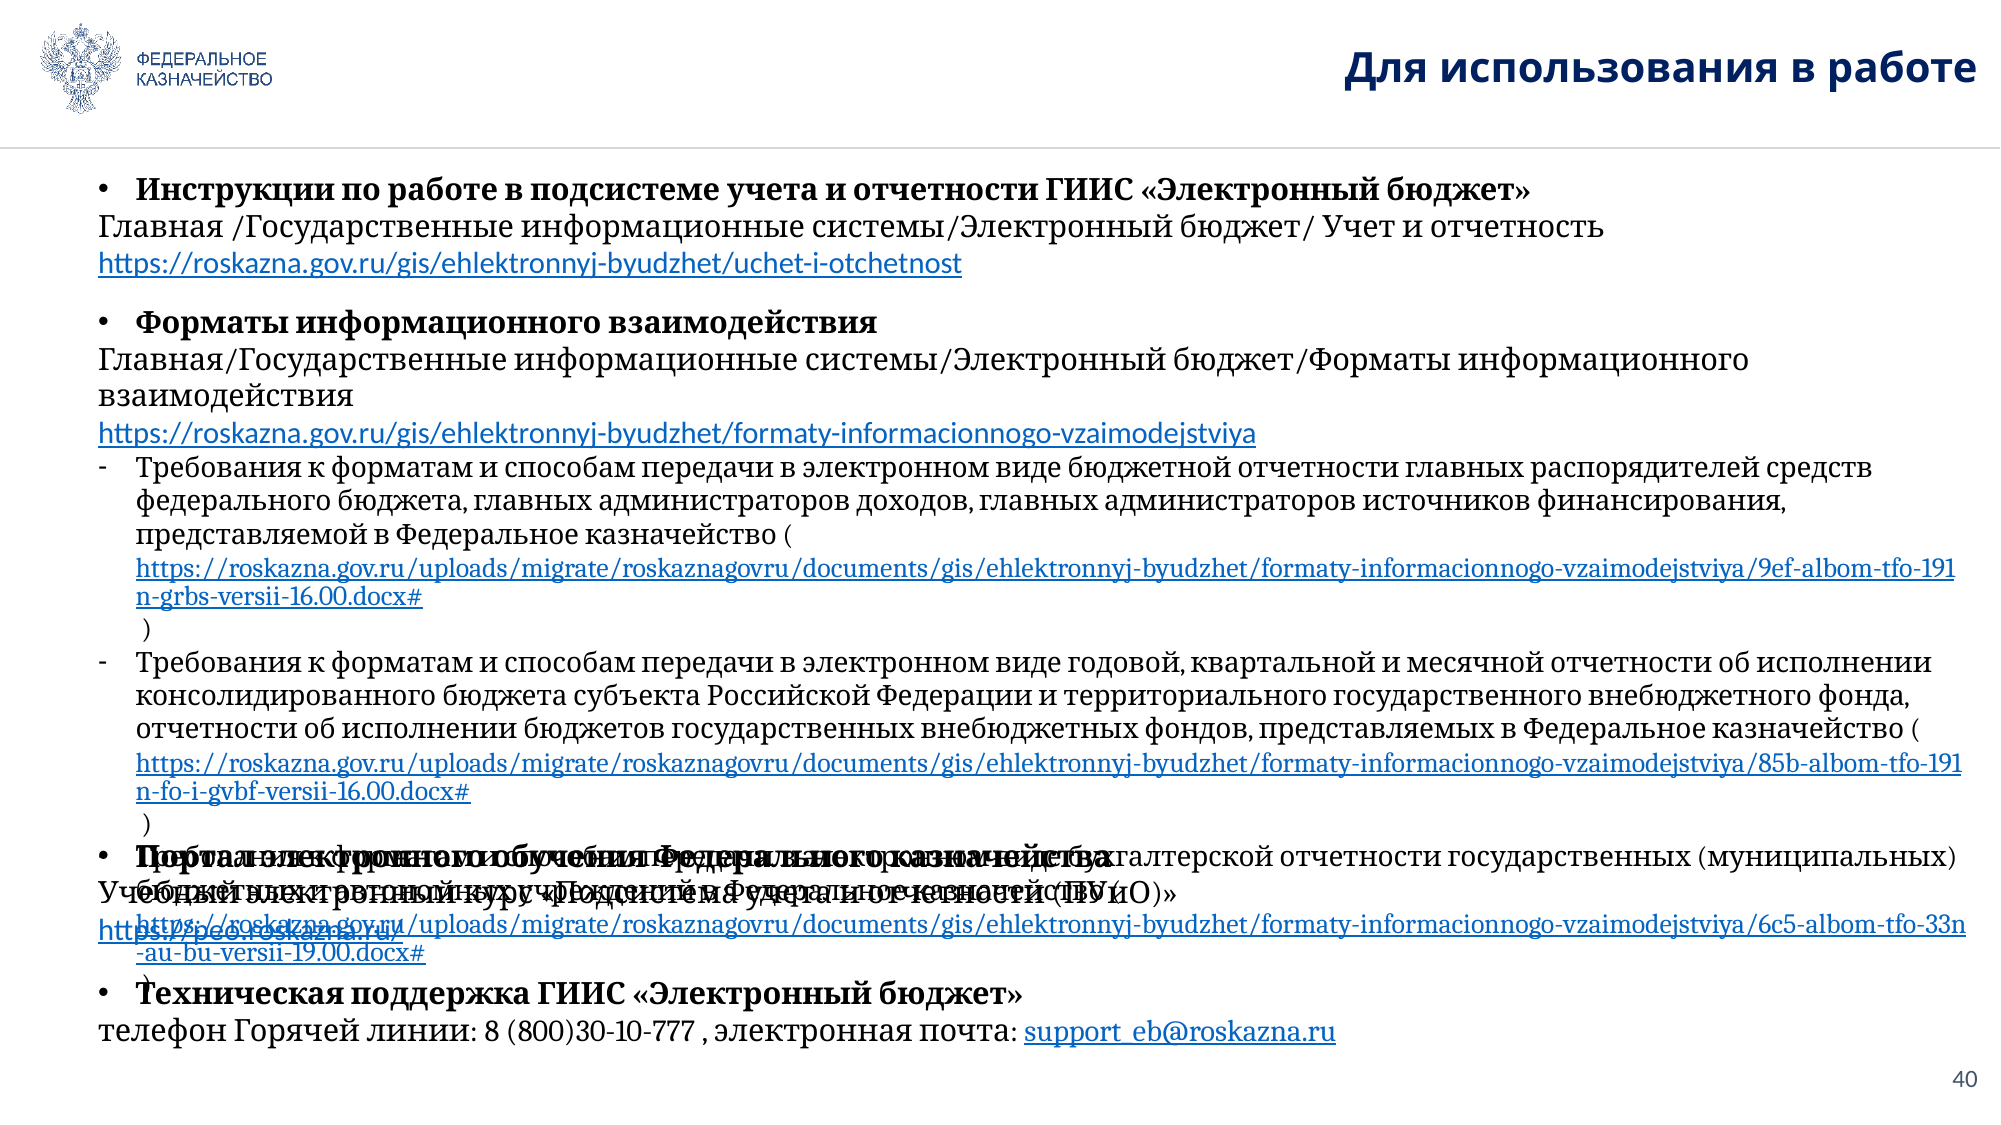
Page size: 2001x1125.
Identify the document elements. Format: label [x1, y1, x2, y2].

slide_number [1517, 1048, 1978, 1107]
picture [40, 23, 272, 114]
text_box [83, 162, 1700, 288]
title [1028, 0, 1978, 163]
text_box [83, 295, 1984, 954]
text_box [83, 966, 1700, 1055]
